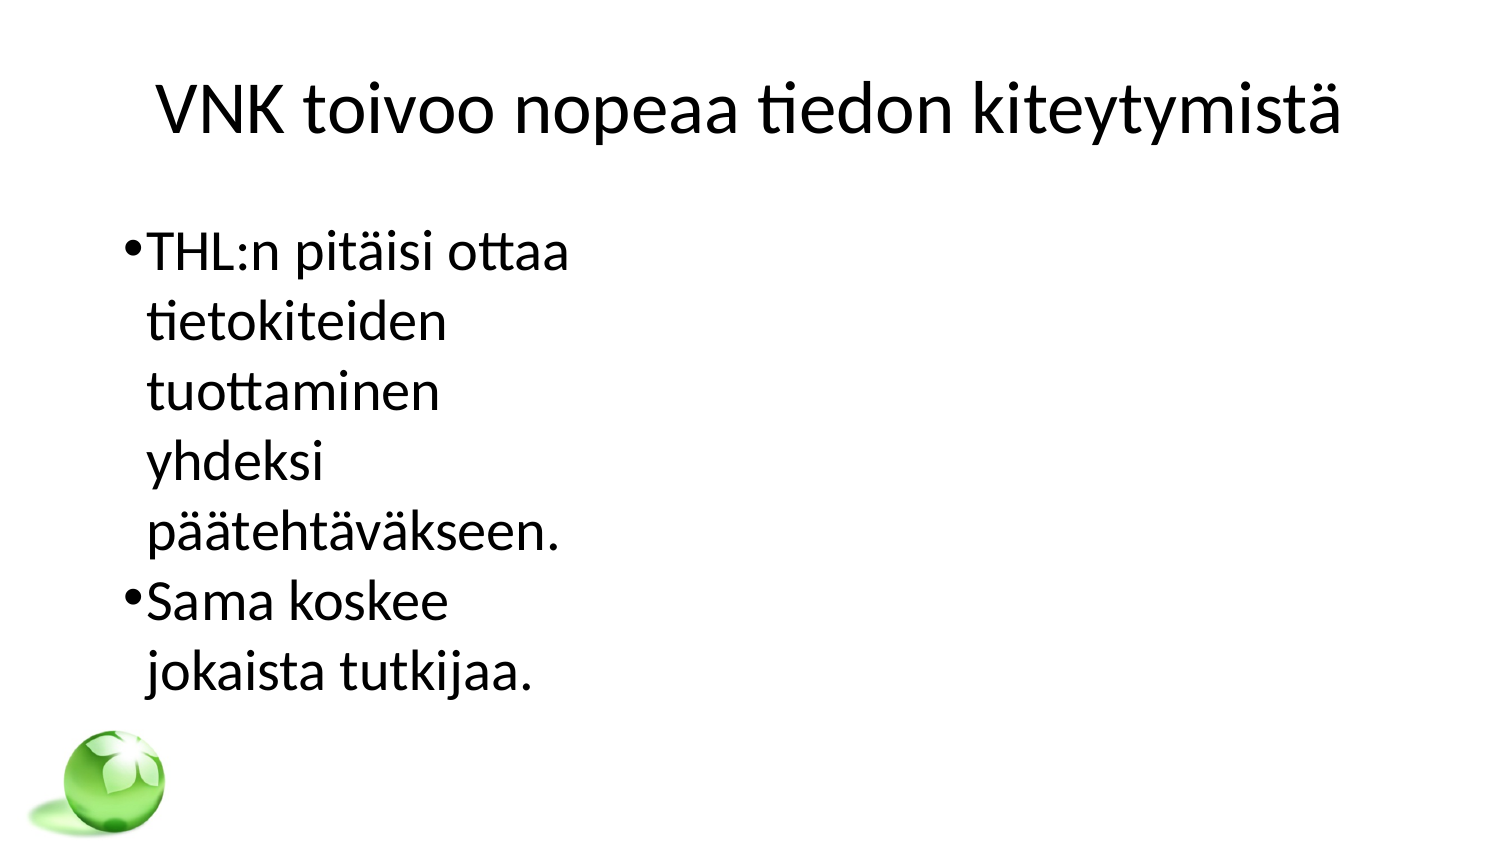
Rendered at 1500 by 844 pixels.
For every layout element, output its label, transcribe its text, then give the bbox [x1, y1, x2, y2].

title VNK toivoo nopeaa tiedon kiteytymistä [75, 33, 1425, 175]
picture [17, 720, 178, 841]
list THL:n pitäisi ottaa tietokiteiden tuottaminen yhdeksi päätehtäväkseen. Sama koskee jokaista tutkijaa. [75, 196, 609, 754]
